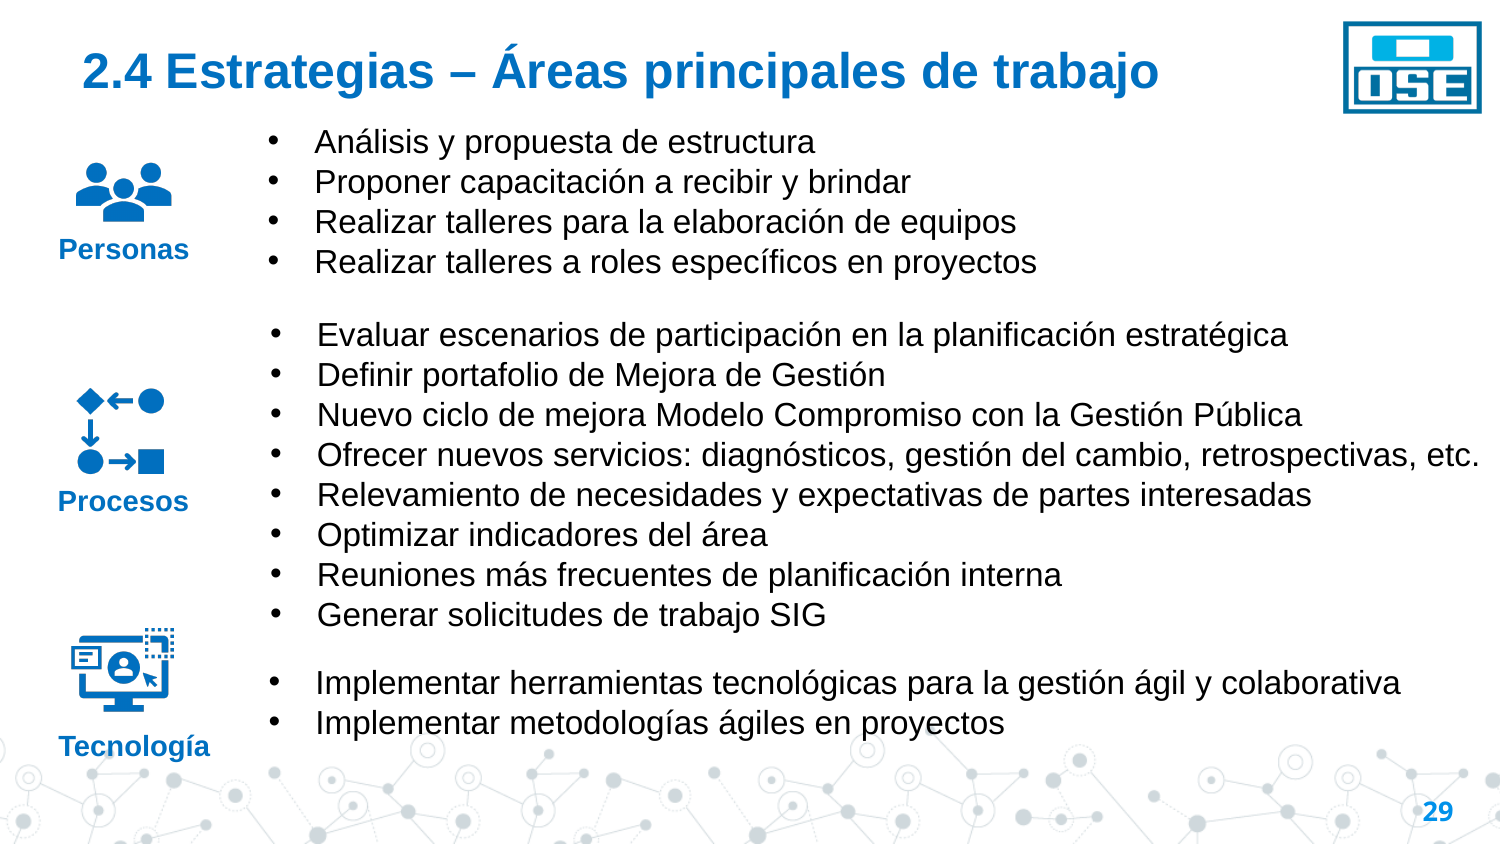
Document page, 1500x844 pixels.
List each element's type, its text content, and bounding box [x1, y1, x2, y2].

text_box Evaluar escenarios de participación en la planificación estratégica Definir portafolio de Mejora de Gestión Nuevo ciclo de mejora Modelo Compromiso con la Gestión Pública Ofrecer nuevos servicios: diagnósticos, gestión del cambio, retrospectivas, etc. Relevamiento de necesidades y expectativas de partes interesadas Optimizar indicadores del área Reuniones más frecuentes de planificación interna Generar solicitudes de trabajo SIG [255, 306, 1498, 641]
text_box Personas [43, 222, 214, 273]
title 2.4 Estrategias – Áreas principales de trabajo [67, 23, 1342, 114]
text_box Procesos [42, 474, 205, 525]
picture [0, 0, 1500, 844]
text_box Tecnología [43, 719, 234, 770]
slide_number 29 [1378, 779, 1469, 844]
text_box Implementar herramientas tecnológicas para la gestión ágil y colaborativa Implementar metodologías ágiles en proyectos [253, 654, 1418, 789]
text_box Análisis y propuesta de estructura Proponer capacitación a recibir y brindar Realizar talleres para la elaboración de equipos Realizar talleres a roles específicos en proyectos [252, 112, 1054, 288]
